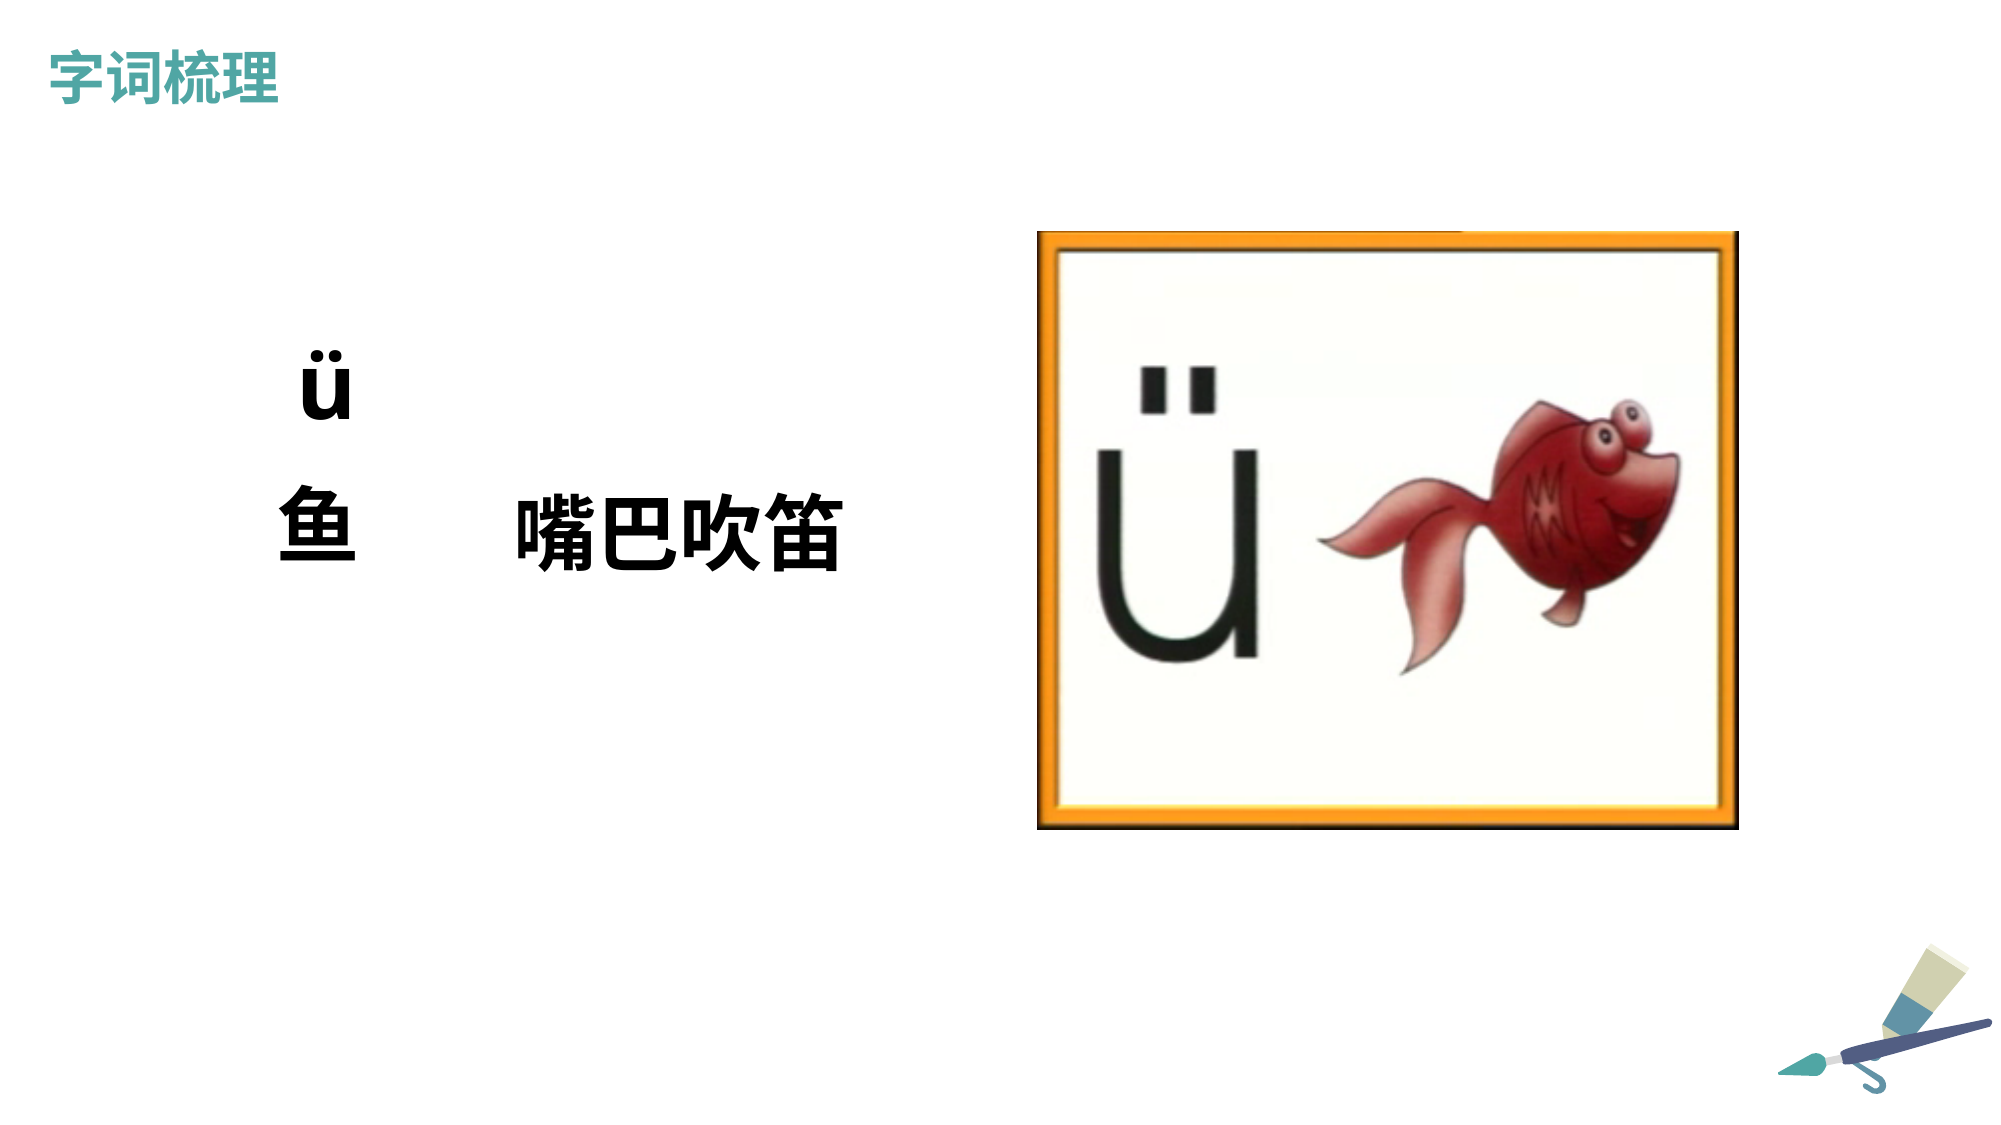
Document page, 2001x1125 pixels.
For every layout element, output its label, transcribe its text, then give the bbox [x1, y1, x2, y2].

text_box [1811, 945, 1974, 1125]
text_box ü [281, 320, 465, 446]
text_box 字词梳理 [32, 33, 295, 119]
text_box 鱼 [261, 466, 530, 581]
text_box 嘴巴吹笛 [498, 474, 899, 589]
picture [1037, 231, 1739, 830]
